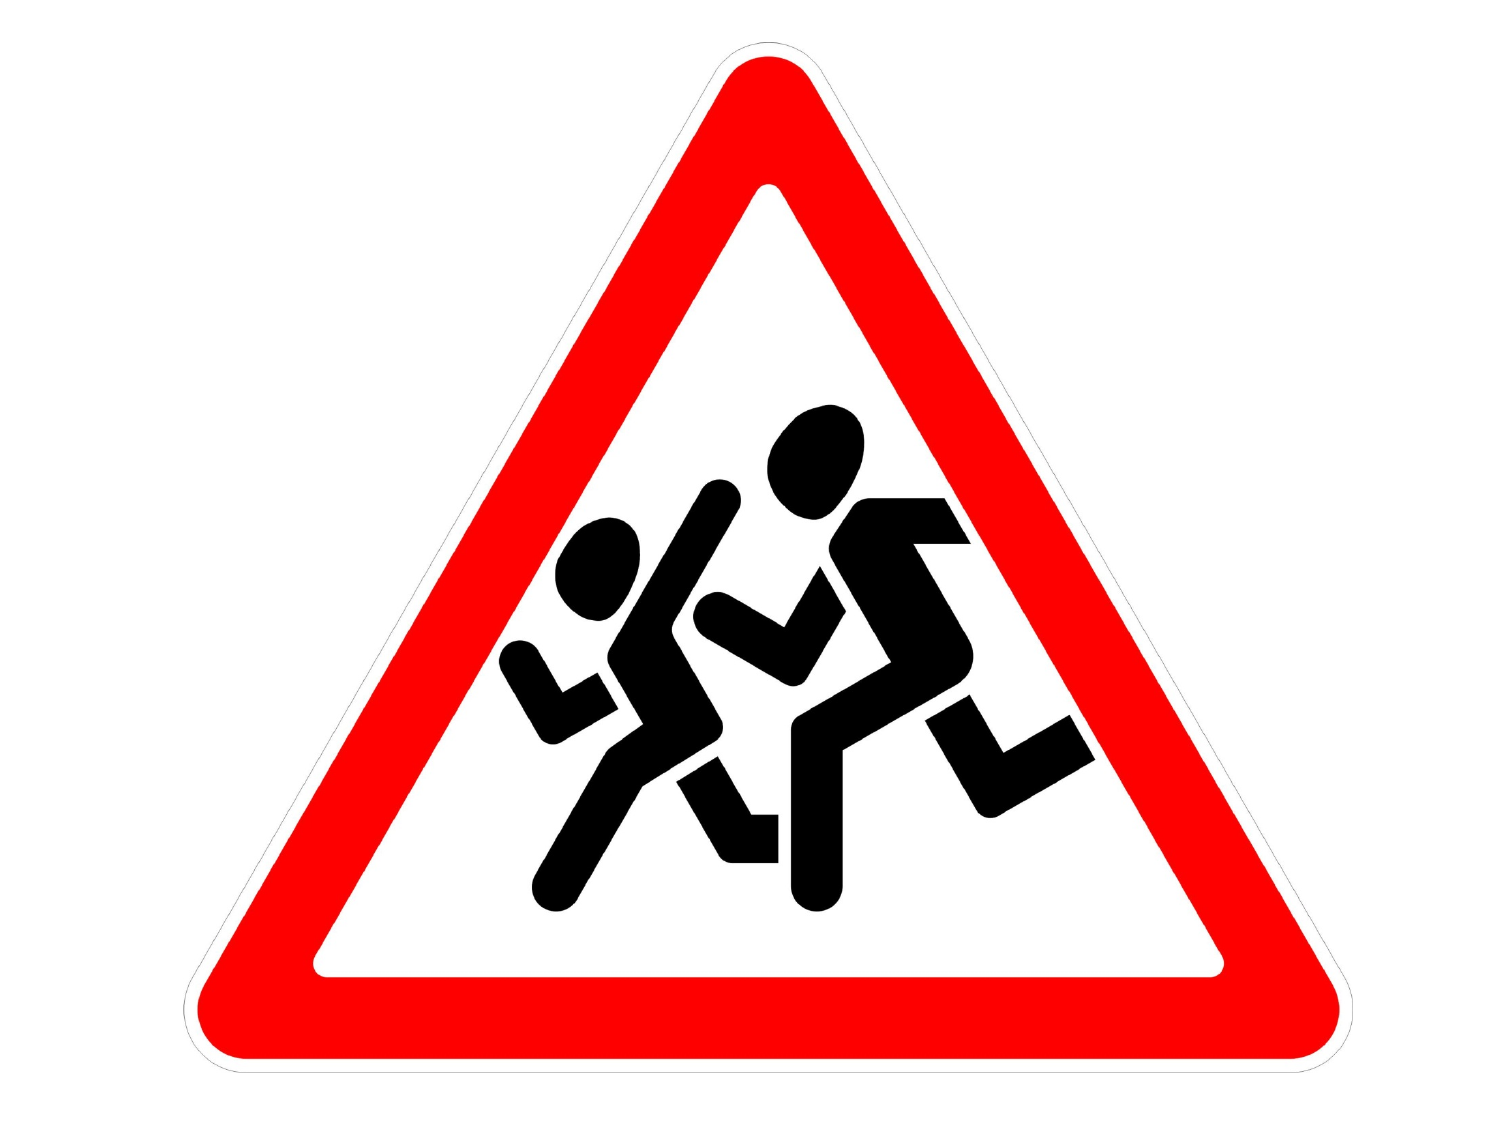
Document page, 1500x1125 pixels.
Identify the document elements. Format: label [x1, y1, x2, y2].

list [182, 42, 1353, 1073]
